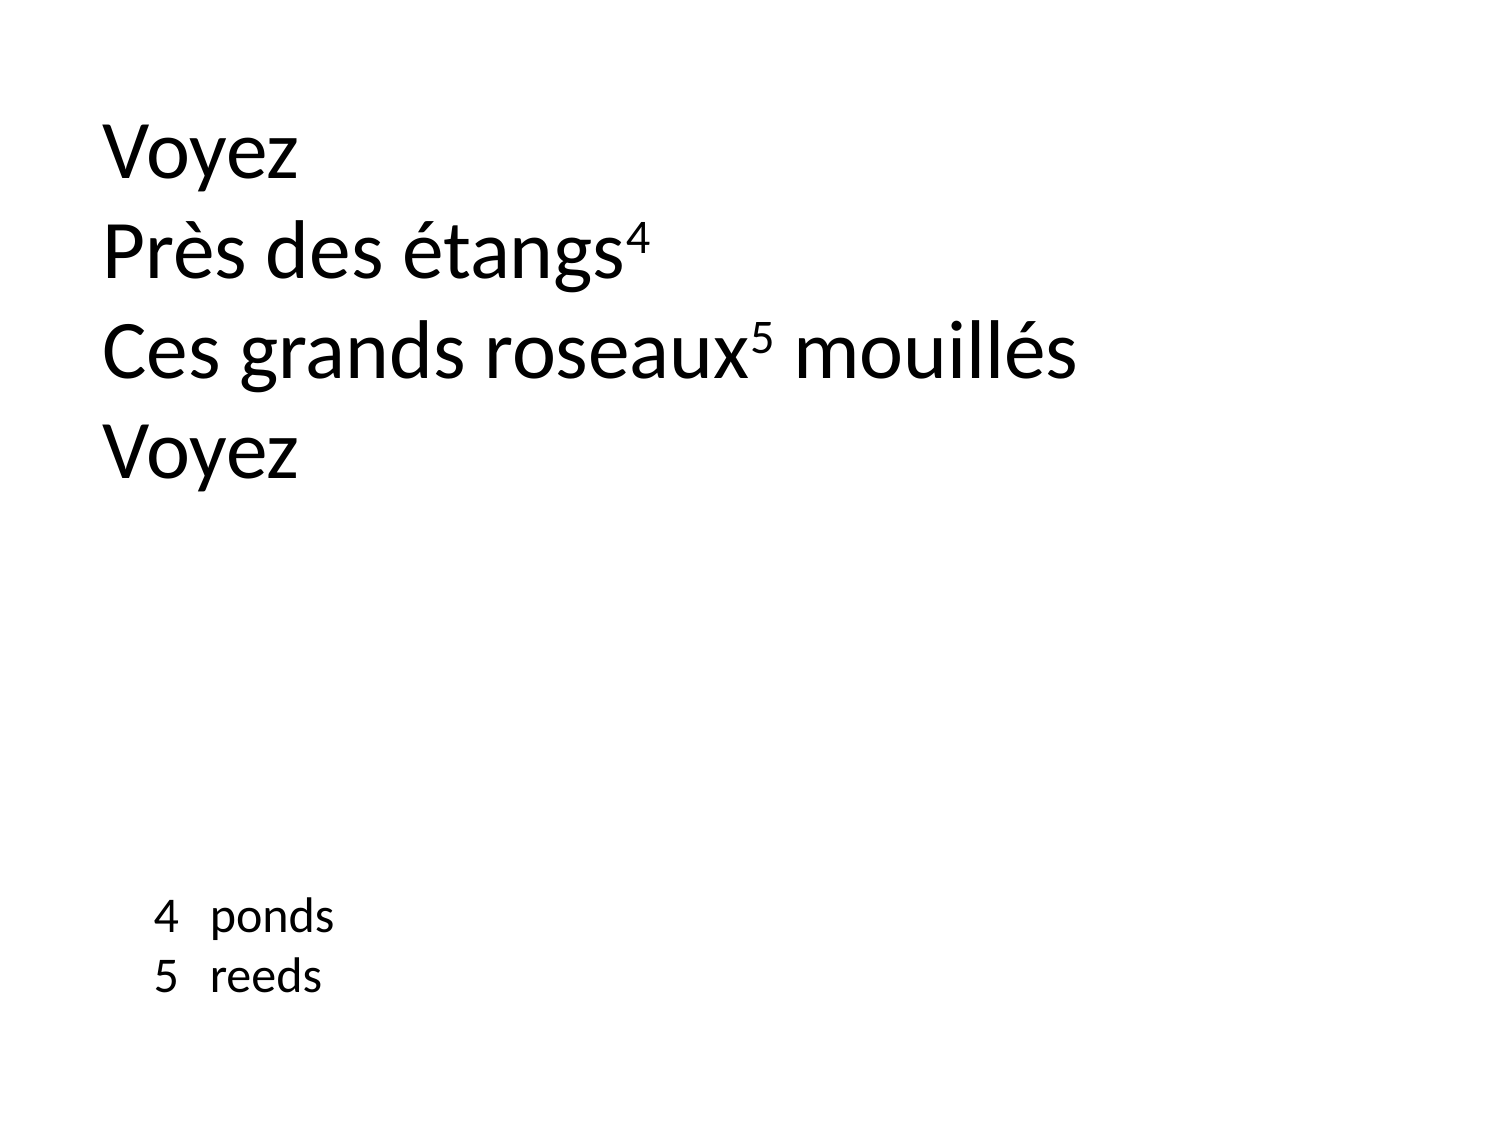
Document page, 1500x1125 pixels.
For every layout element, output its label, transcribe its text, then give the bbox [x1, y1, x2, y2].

text_box ponds reeds [138, 874, 350, 1010]
text_box Voyez Près des étangs4 Ces grands roseaux5 mouillés Voyez [87, 87, 1325, 803]
